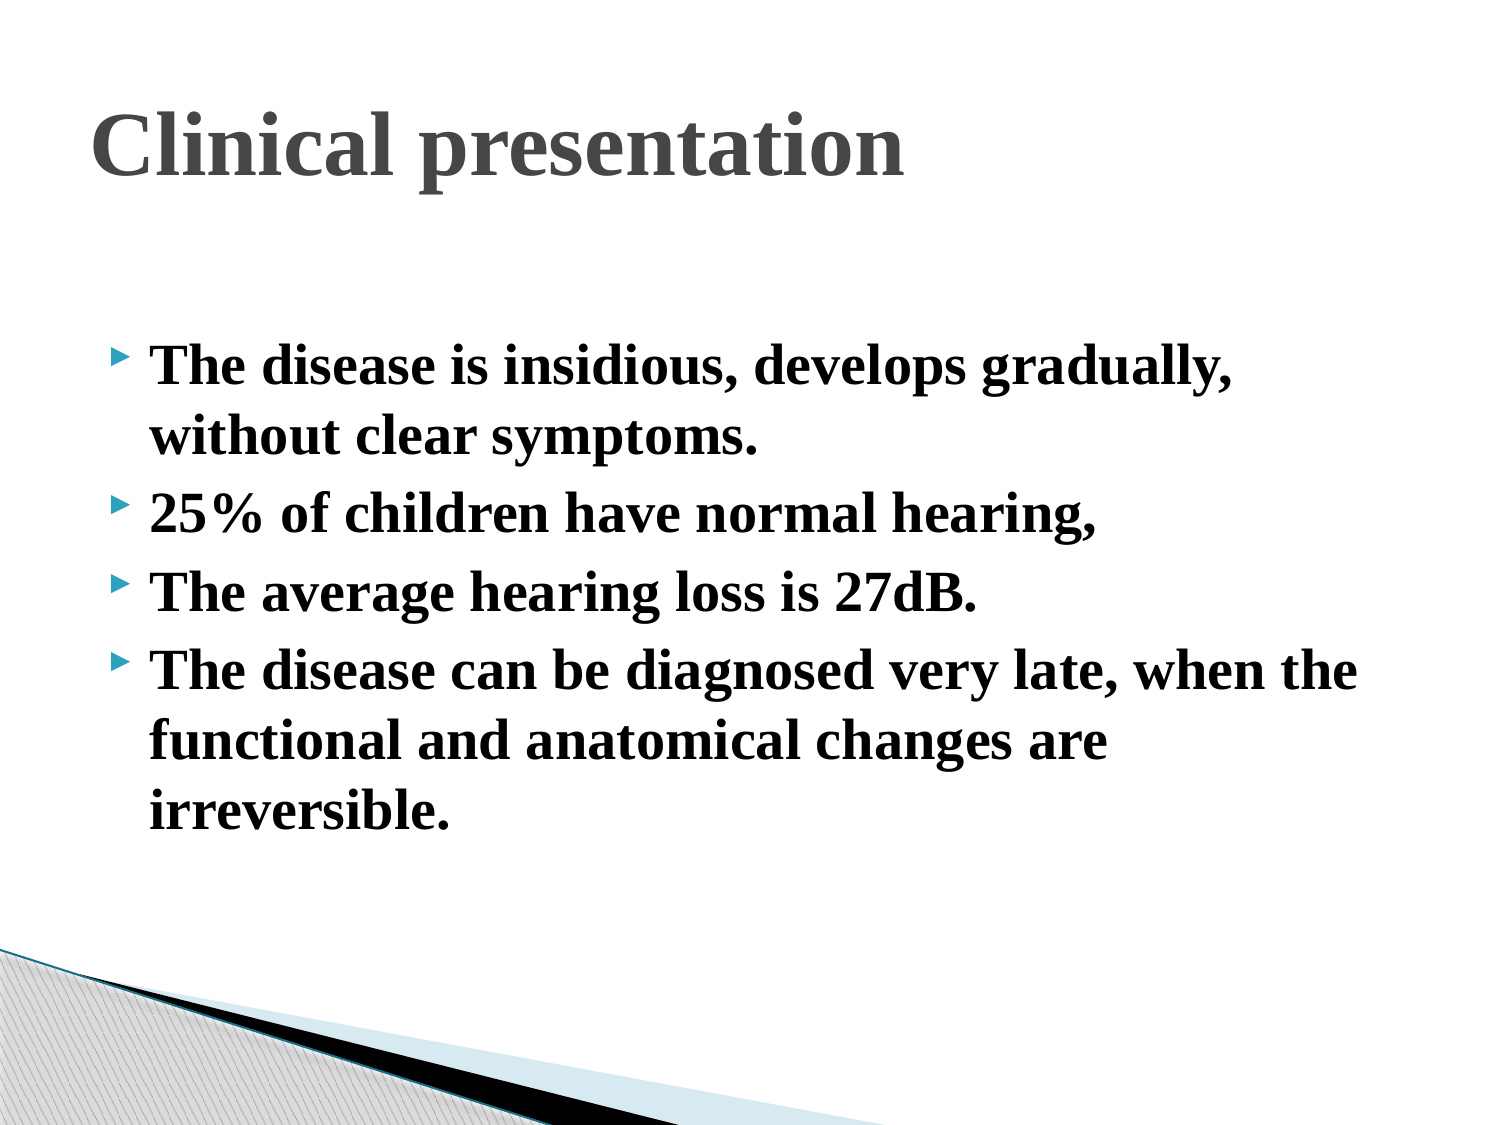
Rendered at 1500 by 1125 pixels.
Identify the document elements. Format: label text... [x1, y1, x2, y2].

title Clinical presentation [75, 45, 1425, 233]
list The disease is insidious, develops gradually, without clear symptoms. 25% of children have normal hearing, The average hearing loss is 27dB. The disease can be diagnosed very late, when the functional and anatomical changes are irreversible. [75, 243, 1425, 986]
